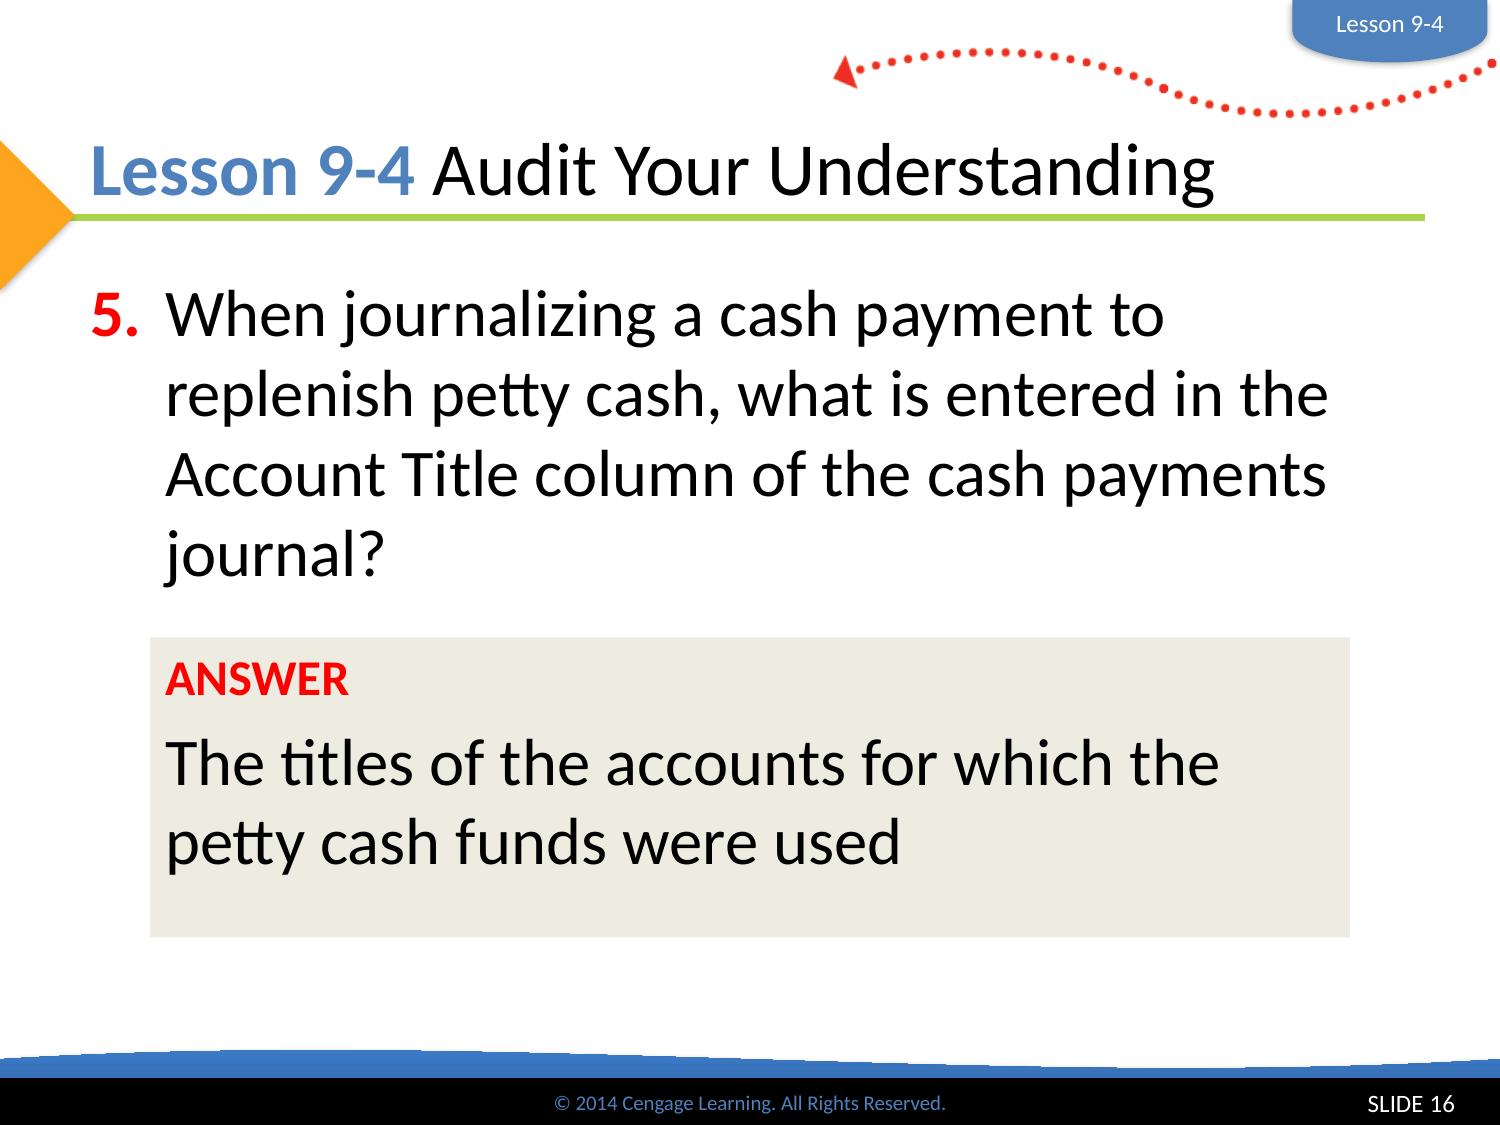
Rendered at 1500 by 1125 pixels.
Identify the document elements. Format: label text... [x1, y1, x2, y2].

text_box ANSWER The titles of the accounts for which the petty cash funds were used [149, 637, 1350, 938]
title Lesson 9-4 Audit Your Understanding [75, 29, 1350, 218]
list 5. When journalizing a cash payment to replenish petty cash, what is entered in the Account Title column of the cash payments journal? [75, 262, 1425, 1005]
slide_number SLIDE 16 [1170, 1080, 1470, 1125]
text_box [1292, 0, 1488, 63]
text_box [0, 138, 78, 293]
picture [827, 37, 1500, 126]
